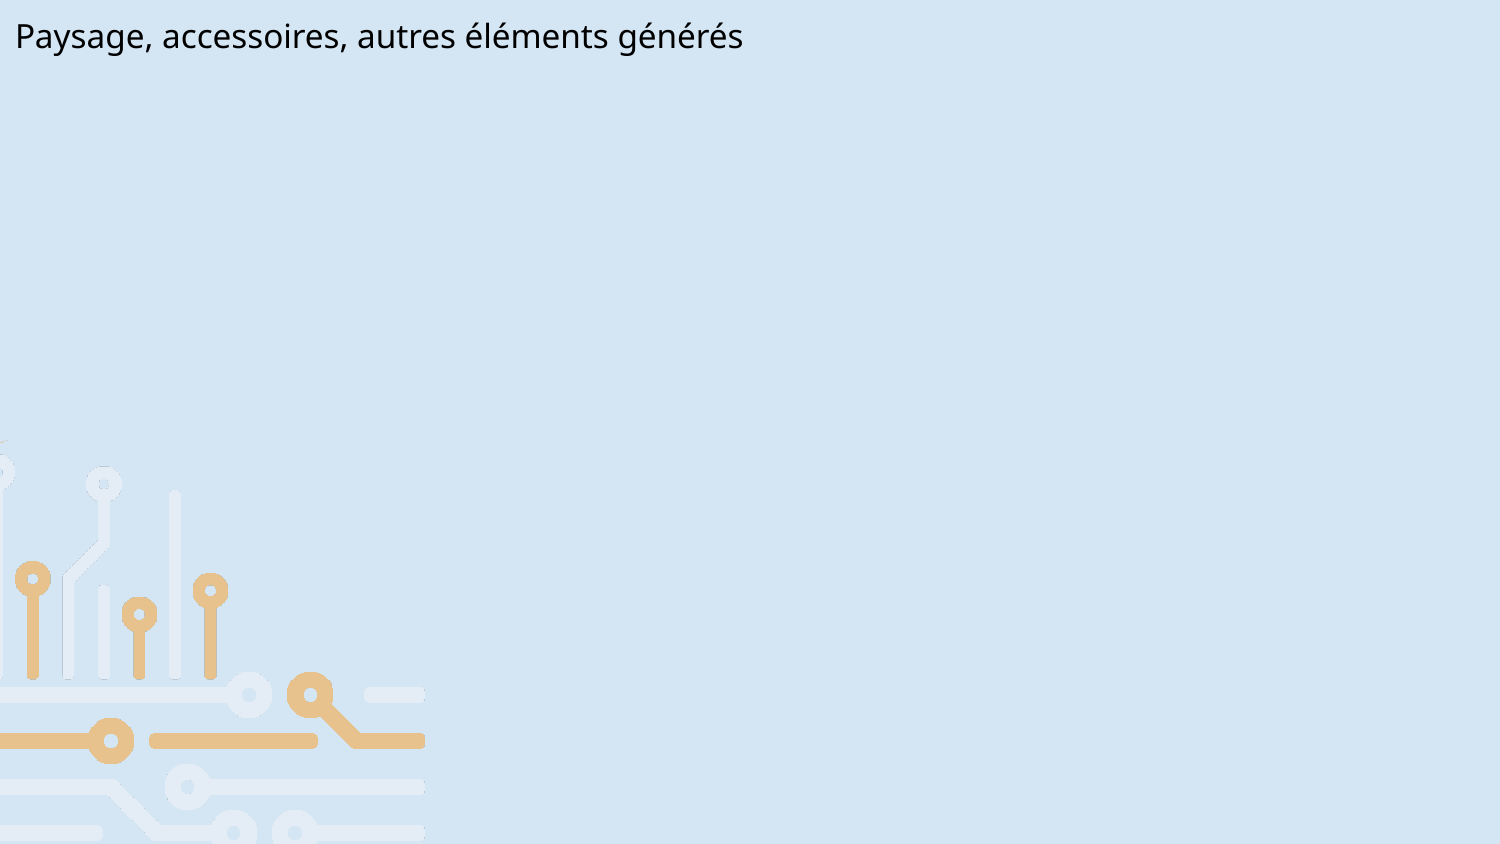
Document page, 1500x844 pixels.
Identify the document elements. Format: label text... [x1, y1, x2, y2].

text_box Paysage, accessoires, autres éléments générés [0, 0, 800, 70]
